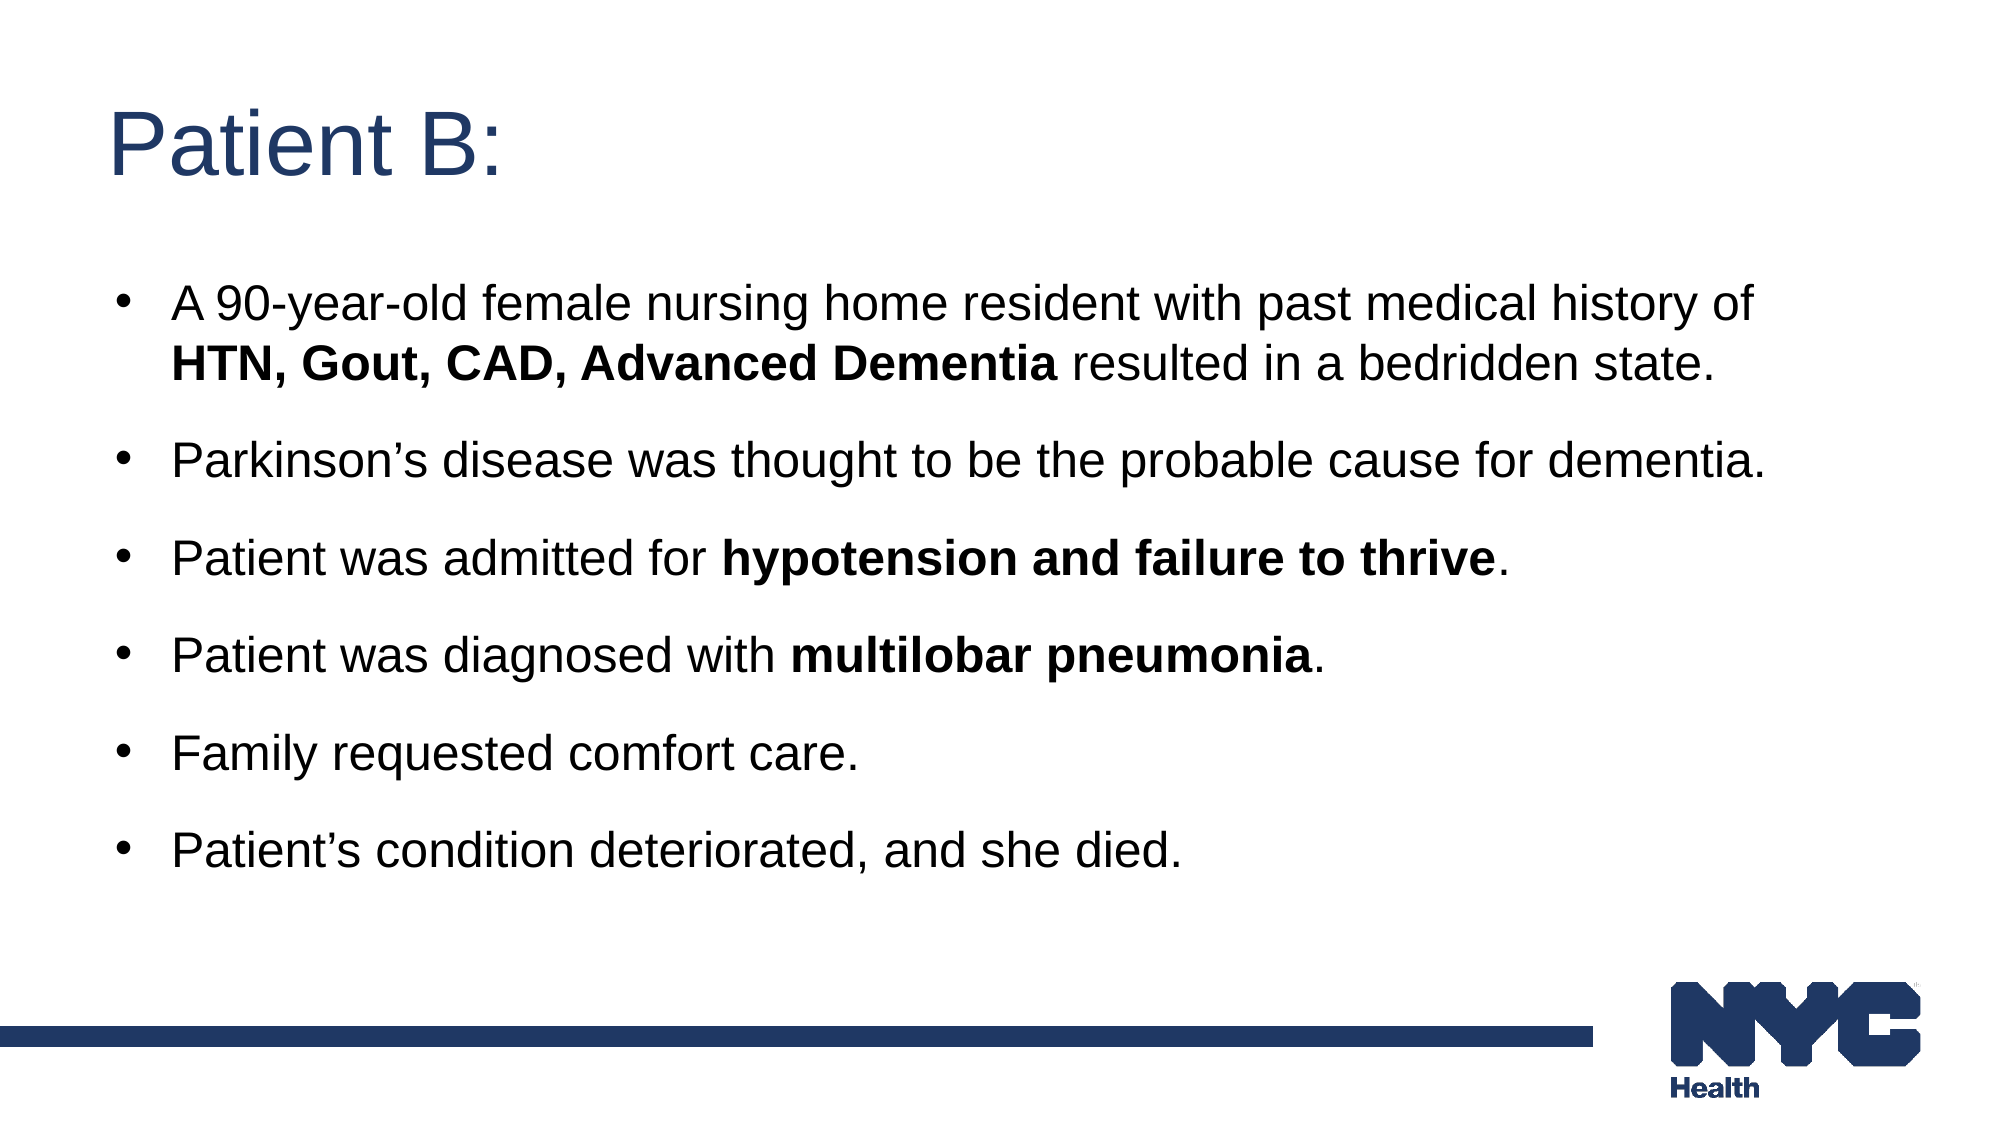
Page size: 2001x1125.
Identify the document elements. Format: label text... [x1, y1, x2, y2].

title Patient B: [99, 45, 1900, 233]
list A 90-year-old female nursing home resident with past medical history of HTN, Gout, CAD, Advanced Dementia resulted in a bedridden state. Parkinson’s disease was thought to be the probable cause for dementia. Patient was admitted for hypotension and failure to thrive. Patient was diagnosed with multilobar pneumonia. Family requested comfort care. Patient’s condition deteriorated, and she died. [99, 262, 1900, 1005]
picture [1671, 982, 1921, 1098]
